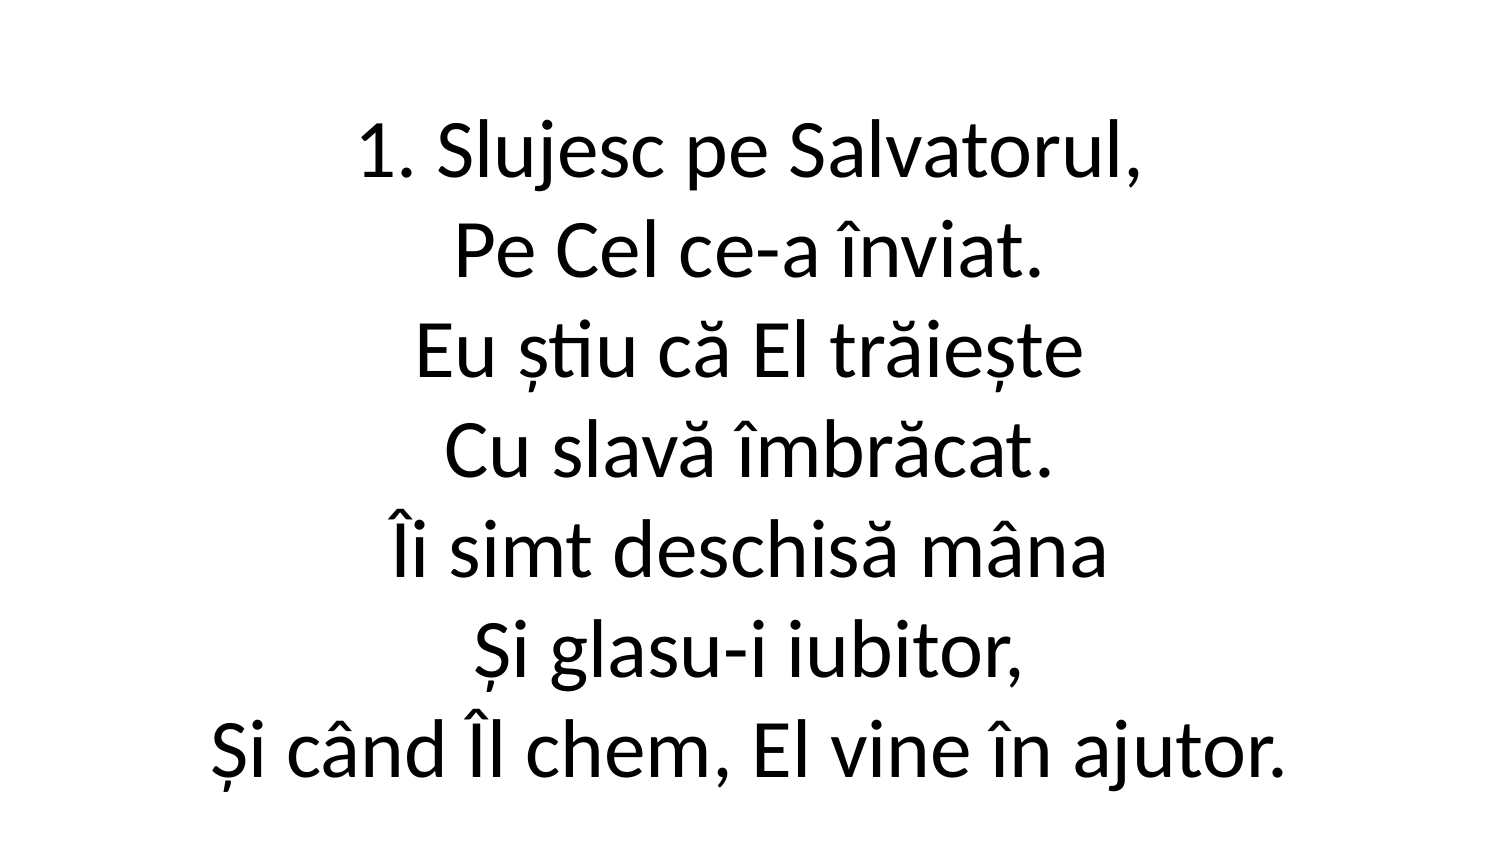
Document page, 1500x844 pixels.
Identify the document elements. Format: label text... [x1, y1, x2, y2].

text_box 1. Slujesc pe Salvatorul, Pe Cel ce-a înviat. Eu știu că El trăiește Cu slavă îmbrăcat. Îi simt deschisă mâna Și glasu-i iubitor, Și când Îl chem, El vine în ajutor. [195, 42, 1305, 802]
